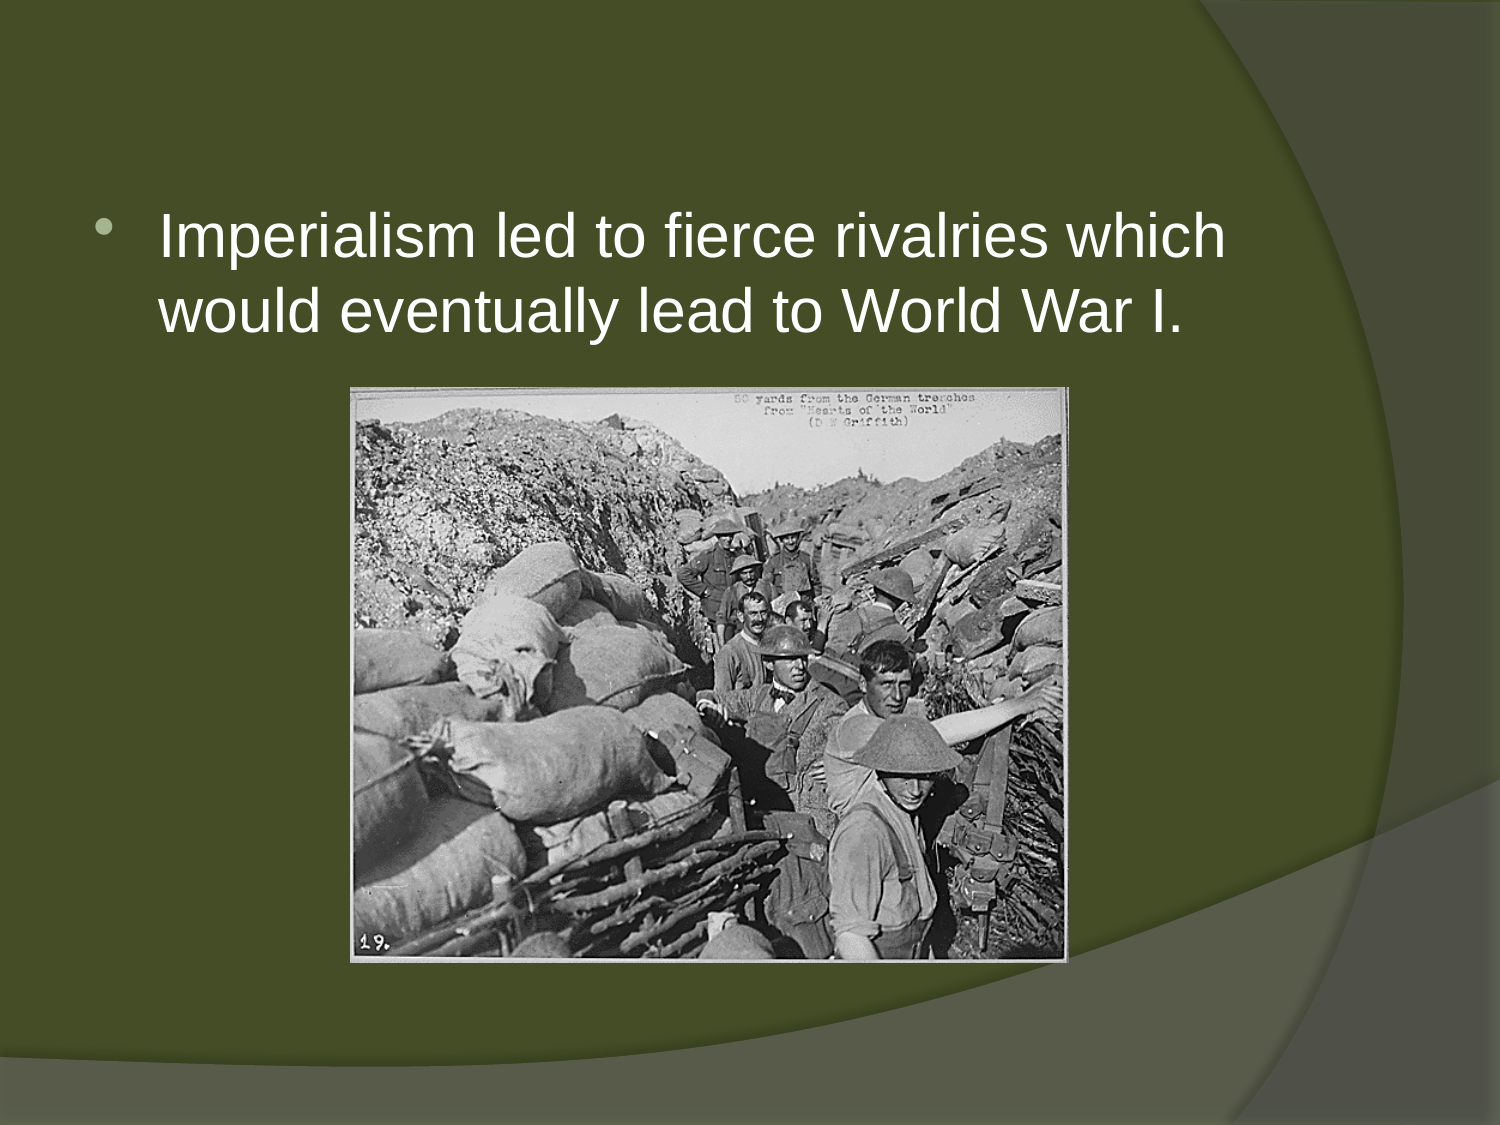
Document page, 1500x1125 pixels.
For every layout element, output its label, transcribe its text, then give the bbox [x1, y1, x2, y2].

list Imperialism led to fierce rivalries which would eventually lead to World War I. [75, 187, 1300, 1005]
picture [349, 387, 1069, 963]
